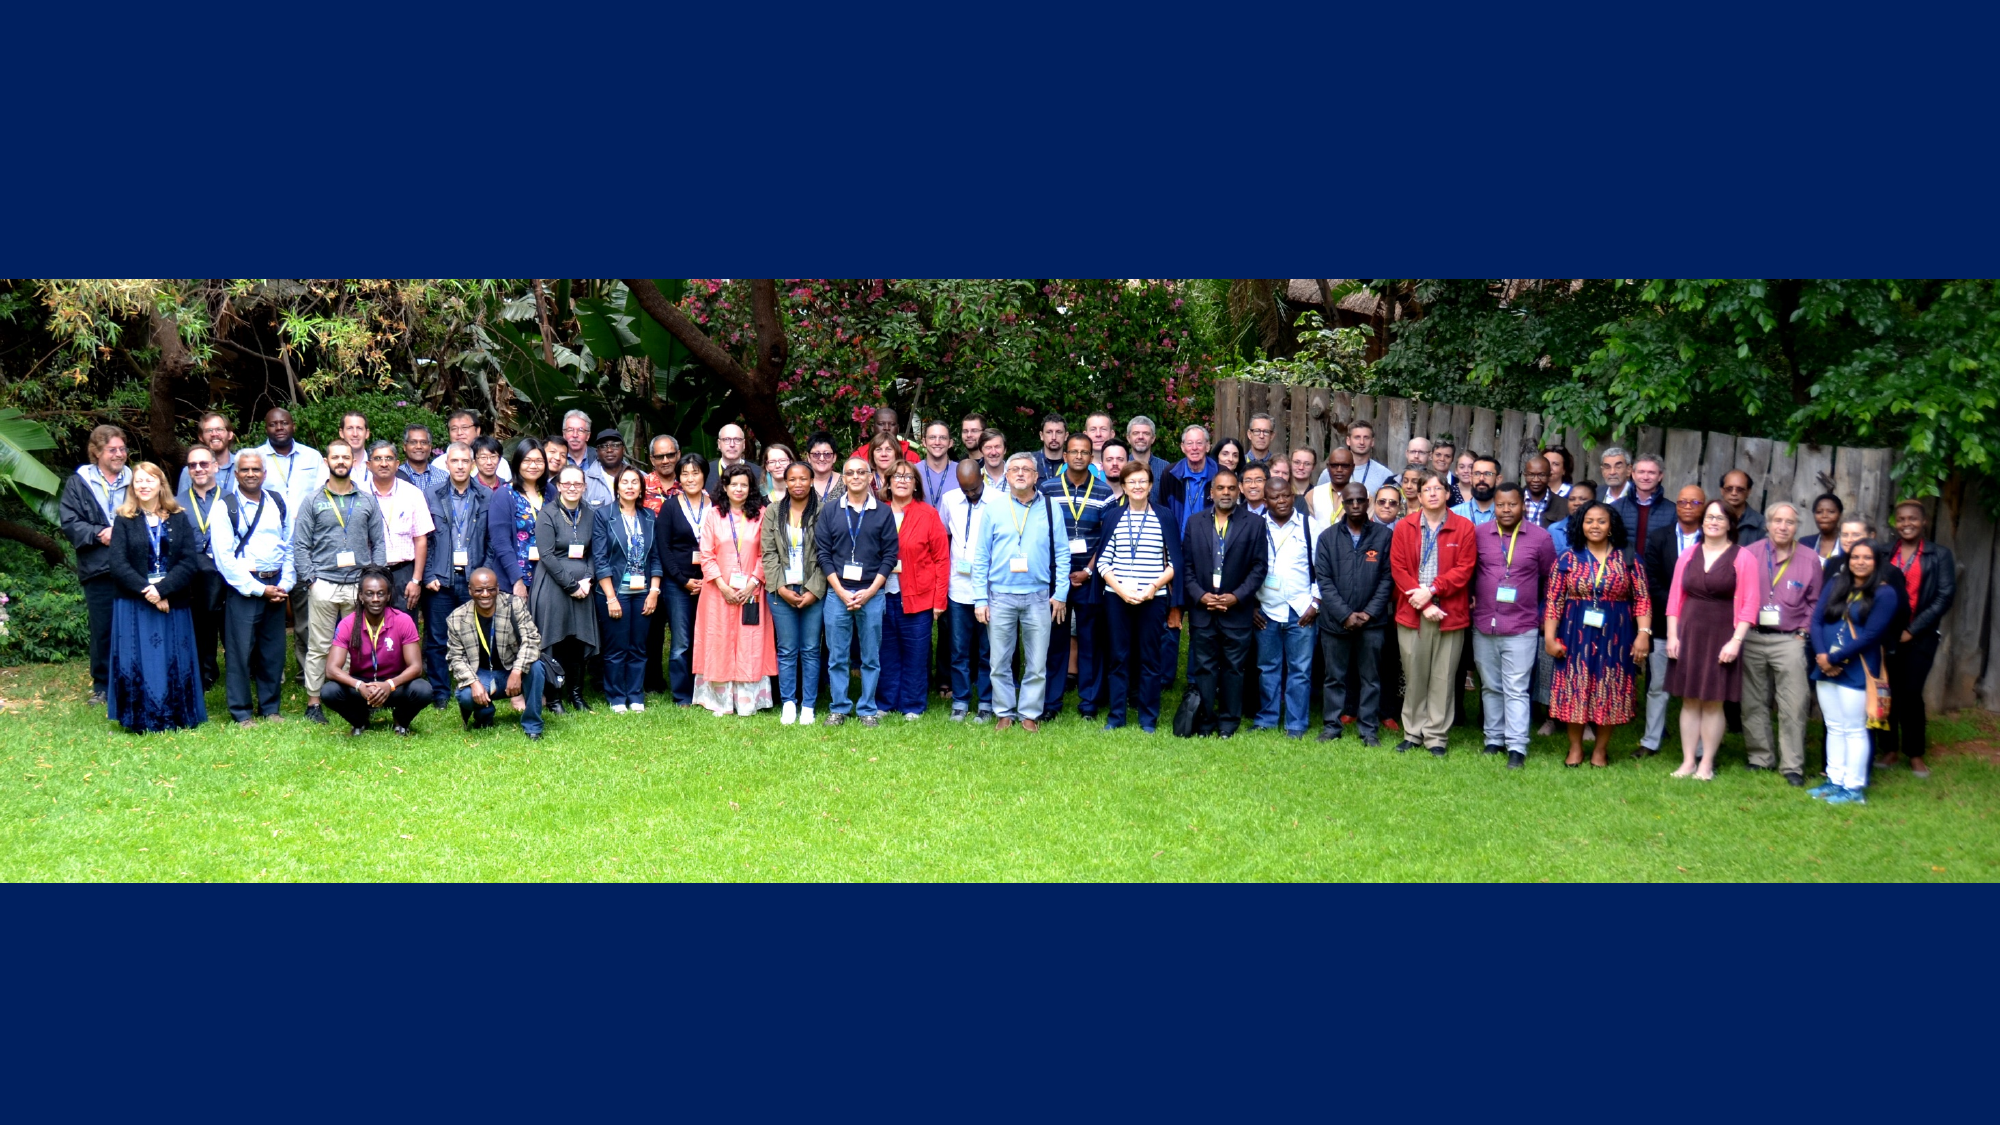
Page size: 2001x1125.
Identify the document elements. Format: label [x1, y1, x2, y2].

picture [0, 279, 2000, 883]
